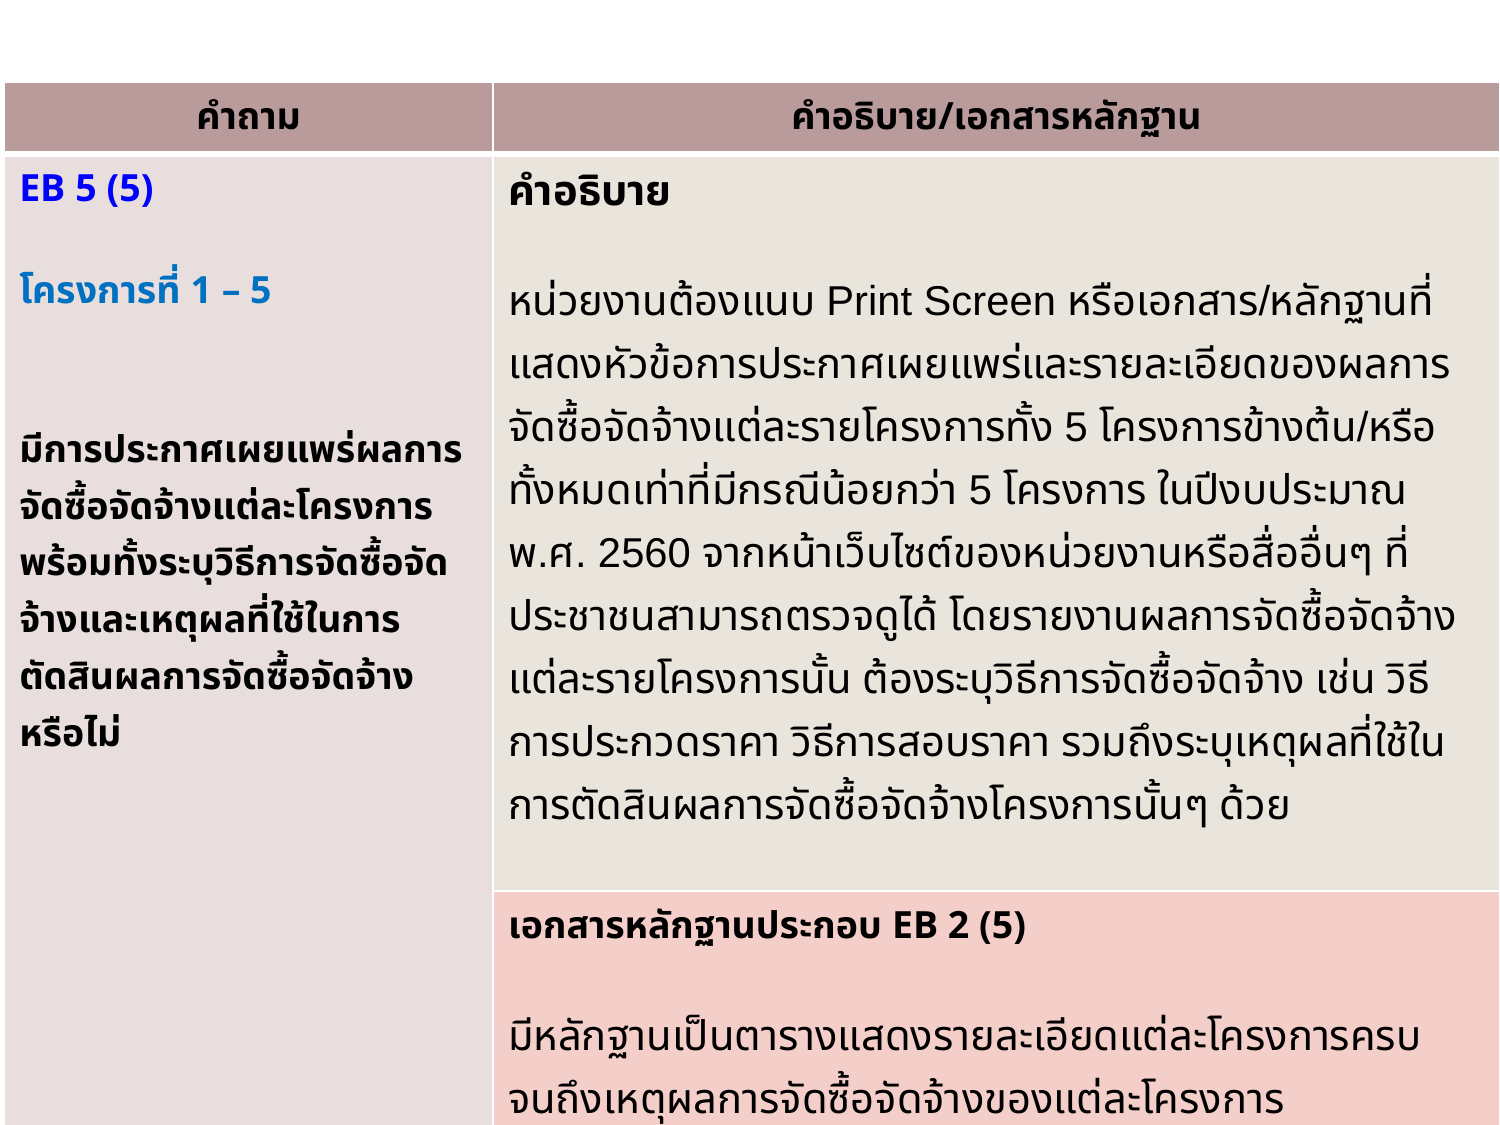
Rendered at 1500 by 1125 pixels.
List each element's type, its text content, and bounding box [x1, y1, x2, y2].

table_header คำอธิบาย/เอกสารหลักฐาน [494, 83, 1499, 151]
table_cell EB 5 (5) โครงการที่ 1 – 5 มีการประกาศเผยแพร่ผลการจัดซื้อจัดจ้างแต่ละโครงการ พร้อมทั้งระบุวิธีการจัดซื้อจัดจ้างและเหตุผลที่ใช้ในการตัดสินผลการจัดซื้อจัดจ้างหรือไม่ [5, 157, 492, 1125]
table_header คำถาม [5, 83, 492, 151]
table_cell เอกสารหลักฐานประกอบ EB 2 (5) มีหลักฐานเป็นตารางแสดงรายละเอียดแต่ละโครงการครบ จนถึงเหตุผลการจัดซื้อจัดจ้างของแต่ละโครงการ [494, 892, 1499, 1125]
table_cell คำอธิบาย หน่วยงานต้องแนบ Print Screen หรือเอกสาร/หลักฐานที่แสดงหัวข้อการประกาศเผยแพร่และรายละเอียดของผลการจัดซื้อจัดจ้างแต่ละรายโครงการทั้ง 5 โครงการข้างต้น/หรือทั้งหมดเท่าที่มีกรณีน้อยกว่า 5 โครงการ ในปีงบประมาณ พ.ศ. 2560 จากหน้าเว็บไซต์ของหน่วยงานหรือสื่ออื่นๆ ที่ประชาชนสามารถตรวจดูได้ โดยรายงานผลการจัดซื้อจัดจ้างแต่ละรายโครงการนั้น ต้องระบุวิธีการจัดซื้อจัดจ้าง เช่น วิธีการประกวดราคา วิธีการสอบราคา รวมถึงระบุเหตุผลที่ใช้ในการตัดสินผลการจัดซื้อจัดจ้างโครงการนั้นๆ ด้วย [494, 157, 1499, 890]
